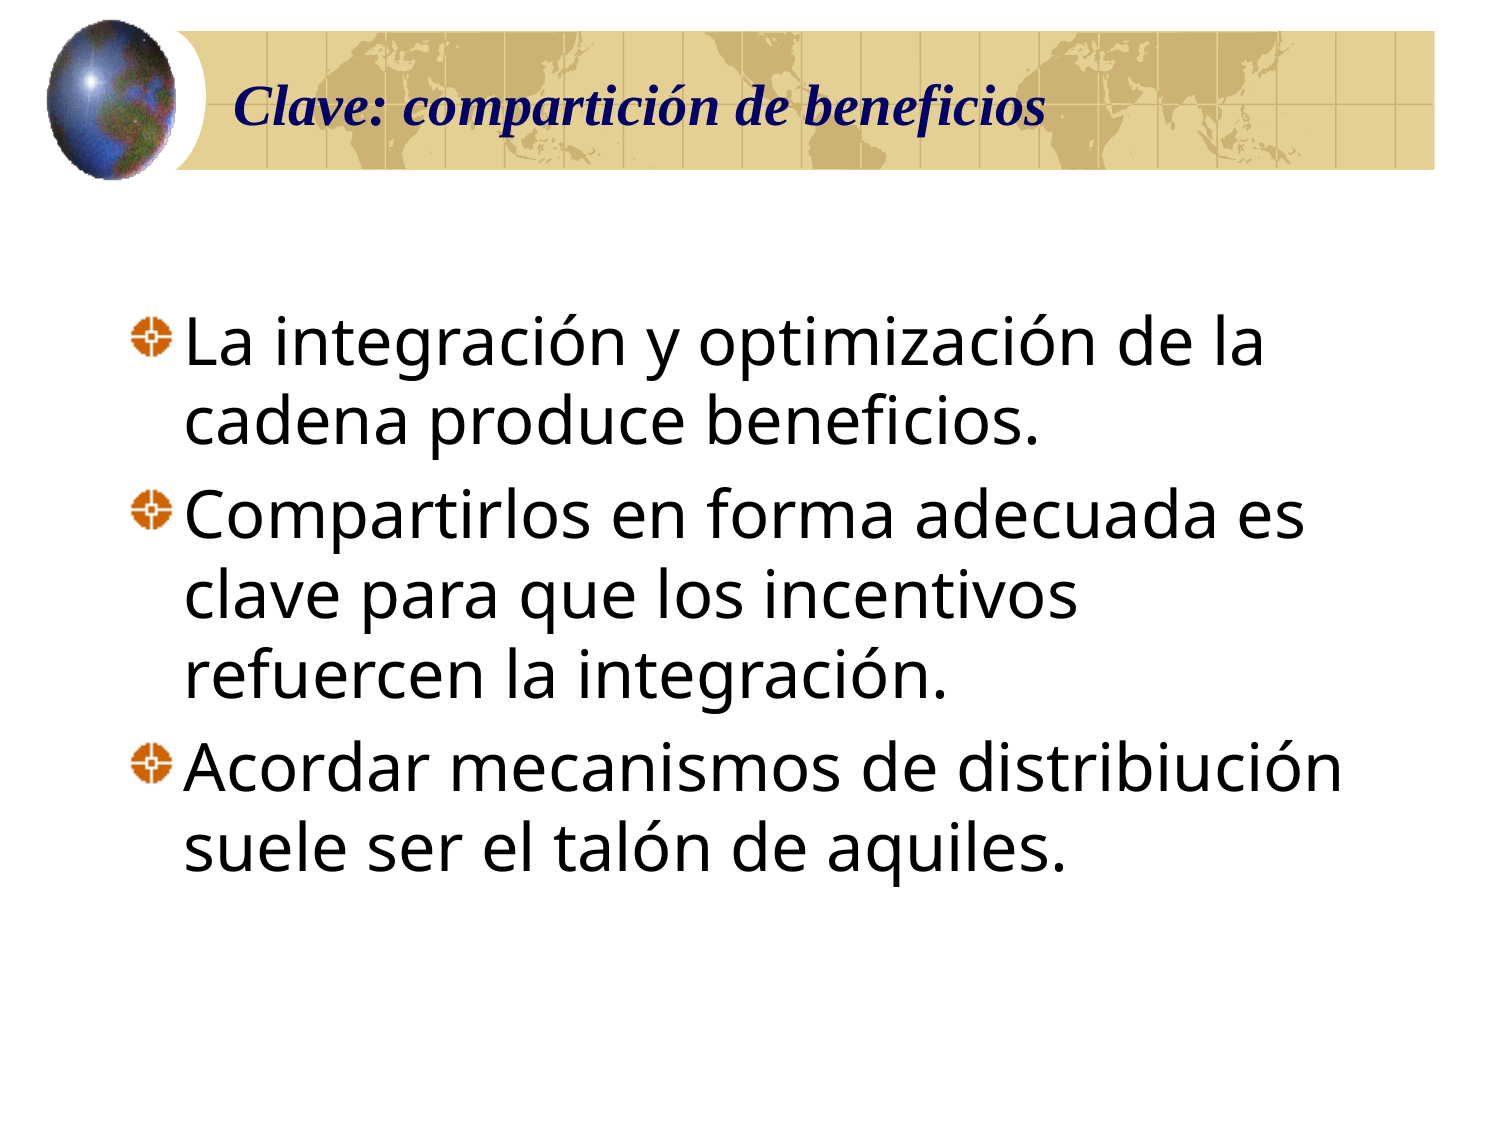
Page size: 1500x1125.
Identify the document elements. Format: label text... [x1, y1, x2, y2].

picture [127, 741, 175, 789]
list La integración y optimización de la cadena produce beneficios. Compartirlos en forma adecuada es clave para que los incentivos refuercen la integración. Acordar mecanismos de distribiución suele ser el talón de aquiles. [112, 290, 1388, 1028]
picture [127, 315, 175, 362]
picture [127, 488, 175, 535]
title Clave: compartición de beneficios [218, 77, 1448, 126]
picture [42, 14, 190, 185]
